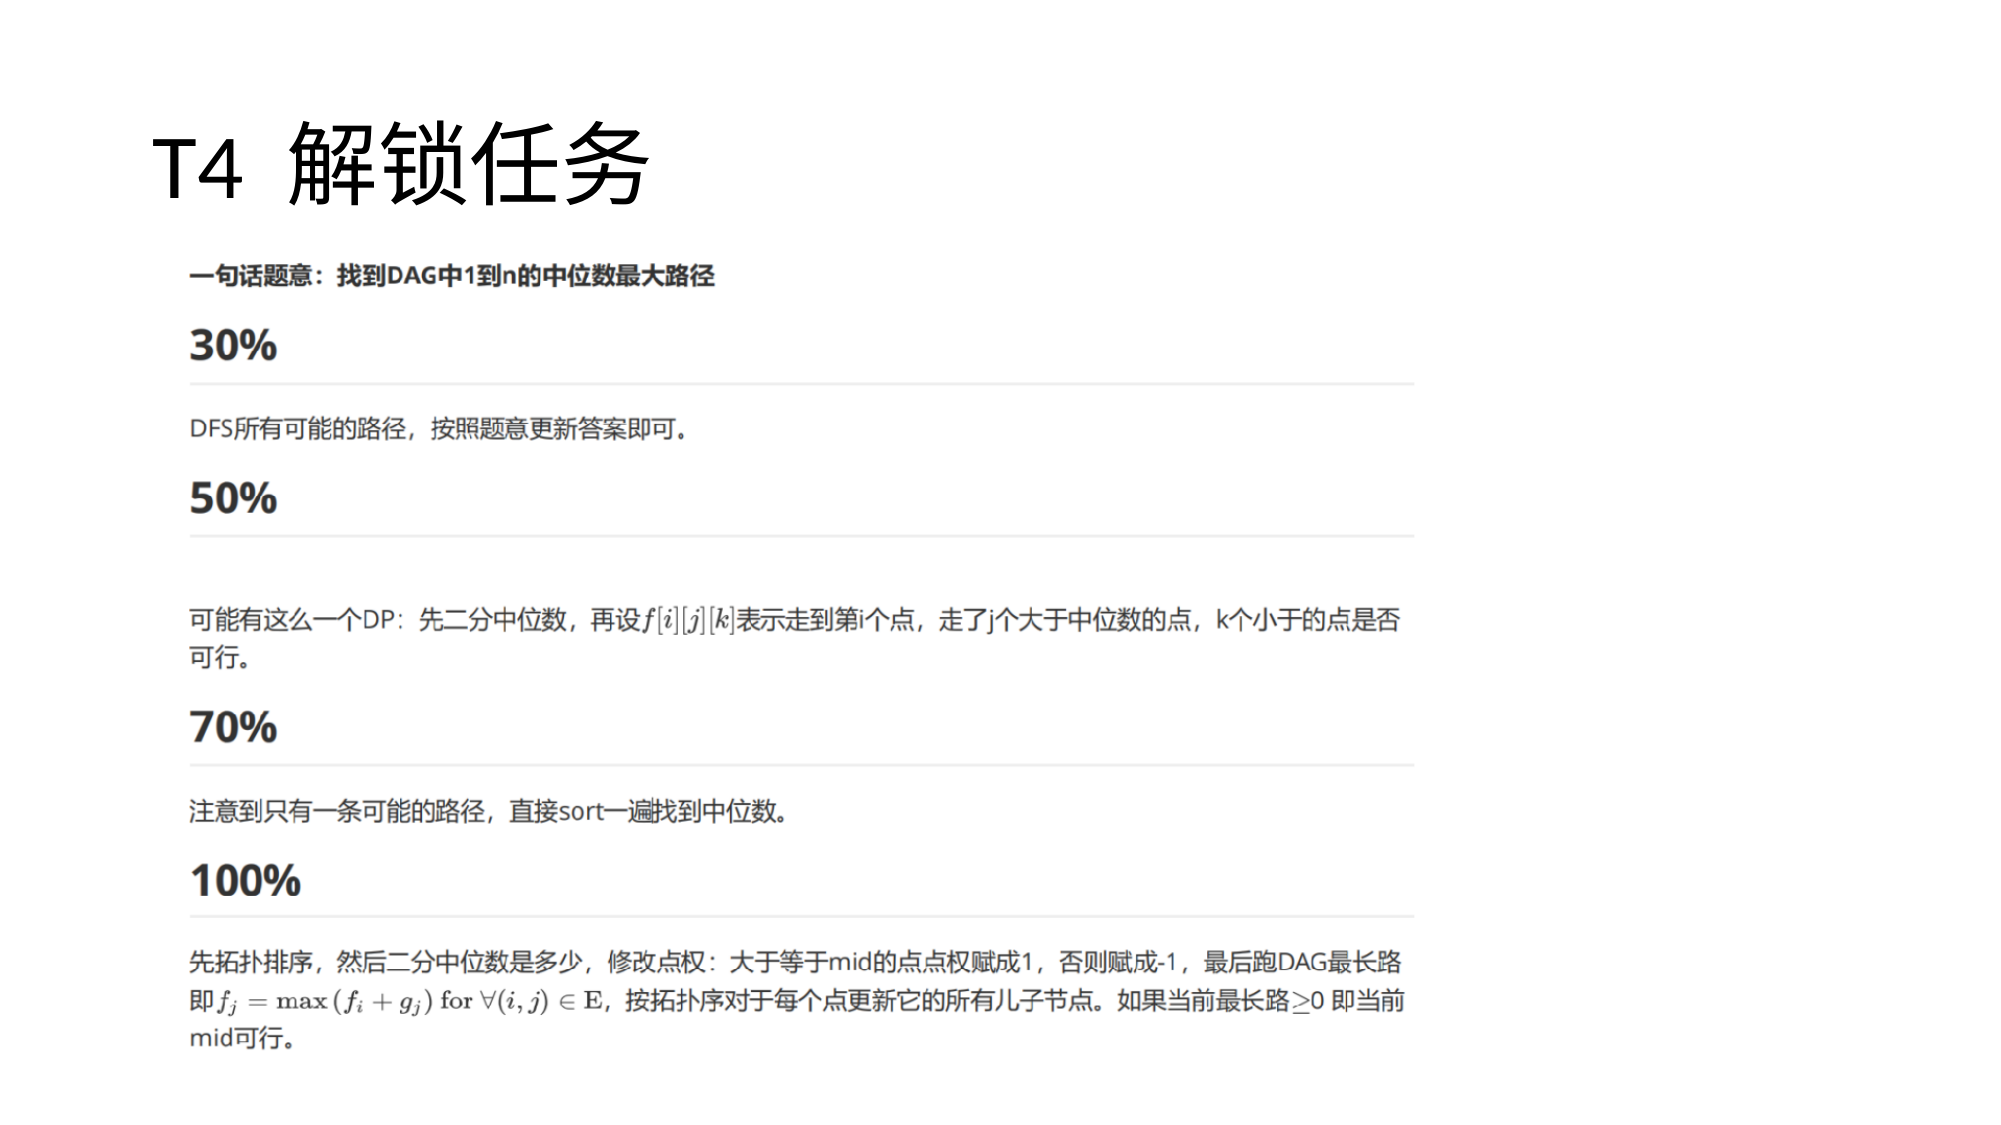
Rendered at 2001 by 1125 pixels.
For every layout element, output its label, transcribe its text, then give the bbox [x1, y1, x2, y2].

title T4 解锁任务 [137, 59, 1863, 278]
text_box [136, 259, 1416, 1109]
